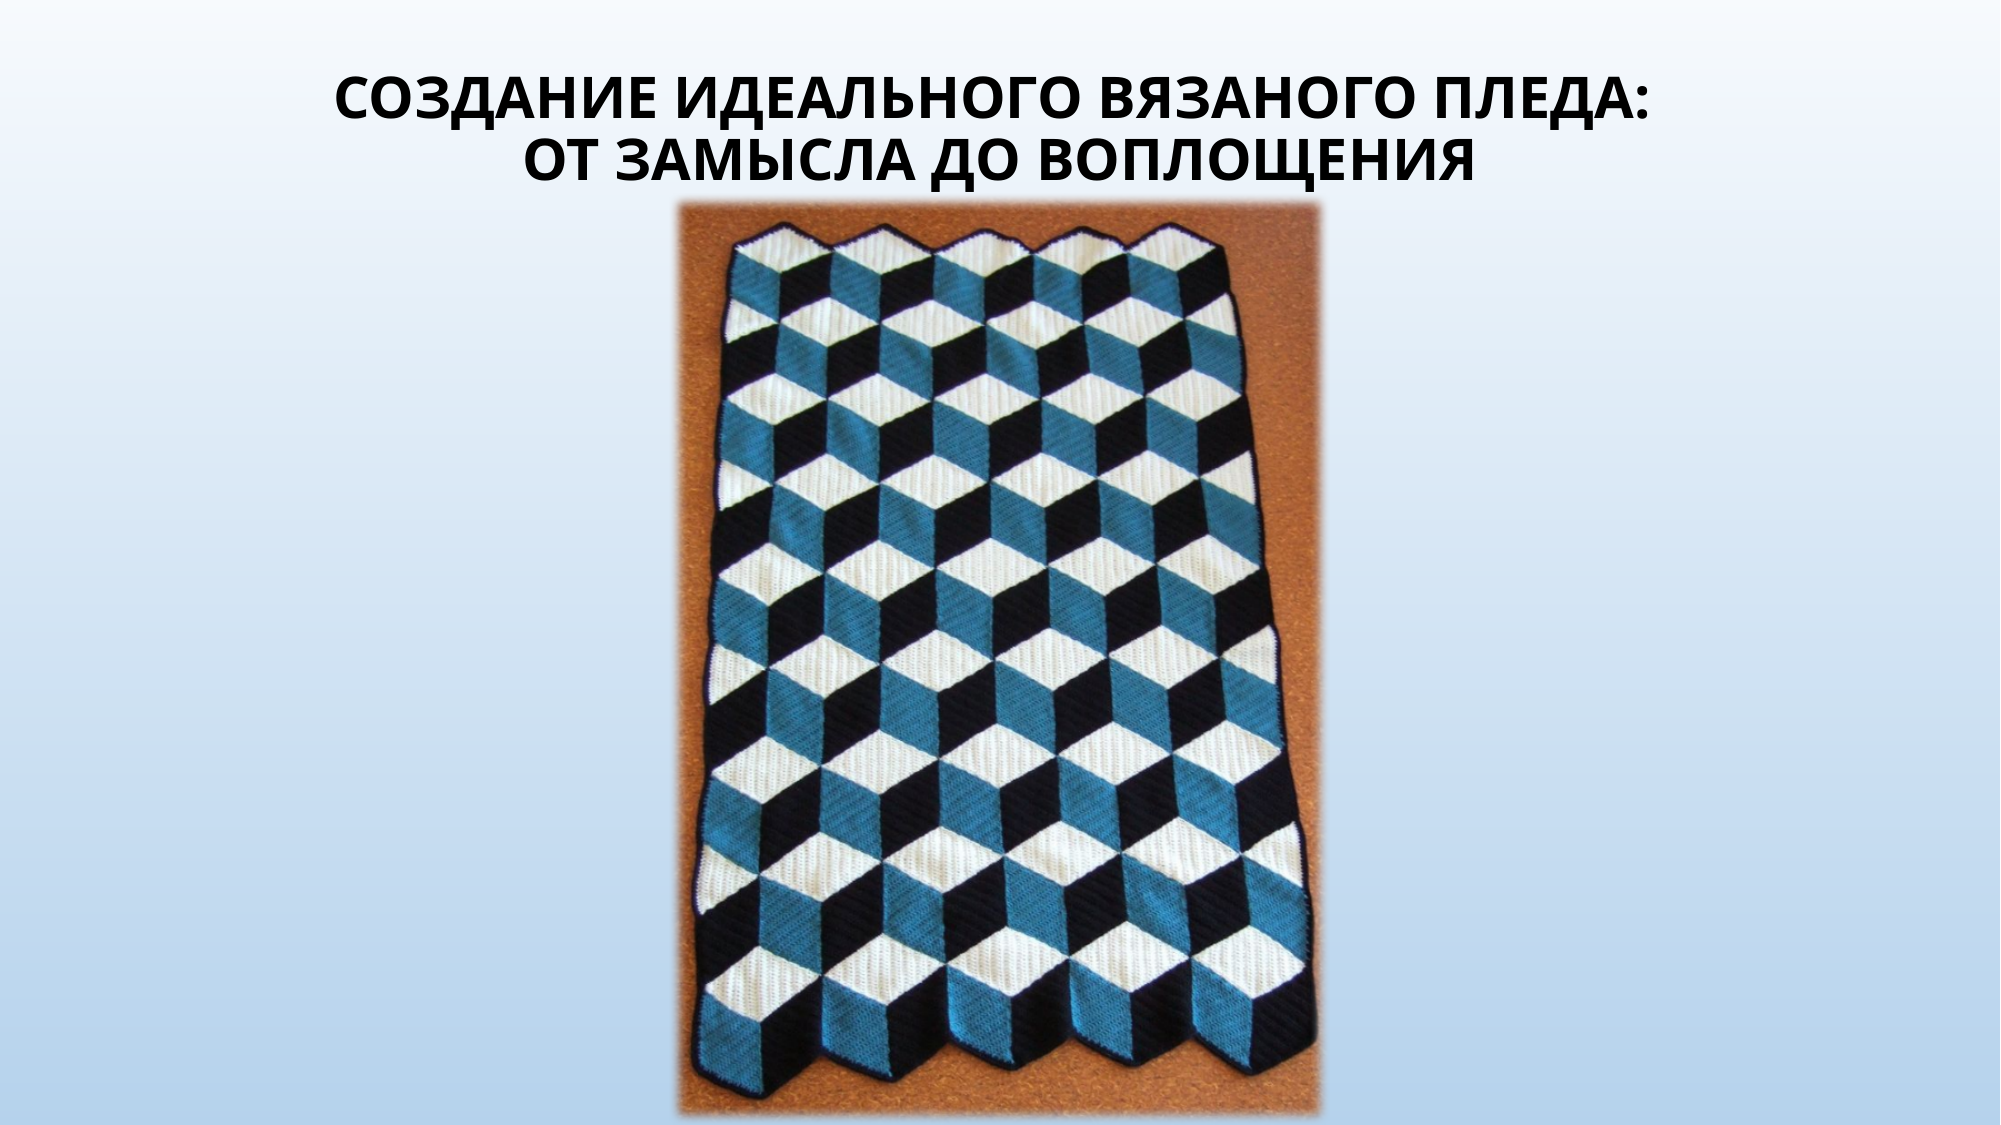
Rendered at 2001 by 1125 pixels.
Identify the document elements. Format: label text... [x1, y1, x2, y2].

title СОЗДАНИЕ ИДЕАЛЬНОГО ВЯЗАНОГО ПЛЕДА: ОТ ЗАМЫСЛА ДО ВОПЛОЩЕНИЯ [137, 59, 1863, 278]
picture [669, 193, 1330, 1125]
